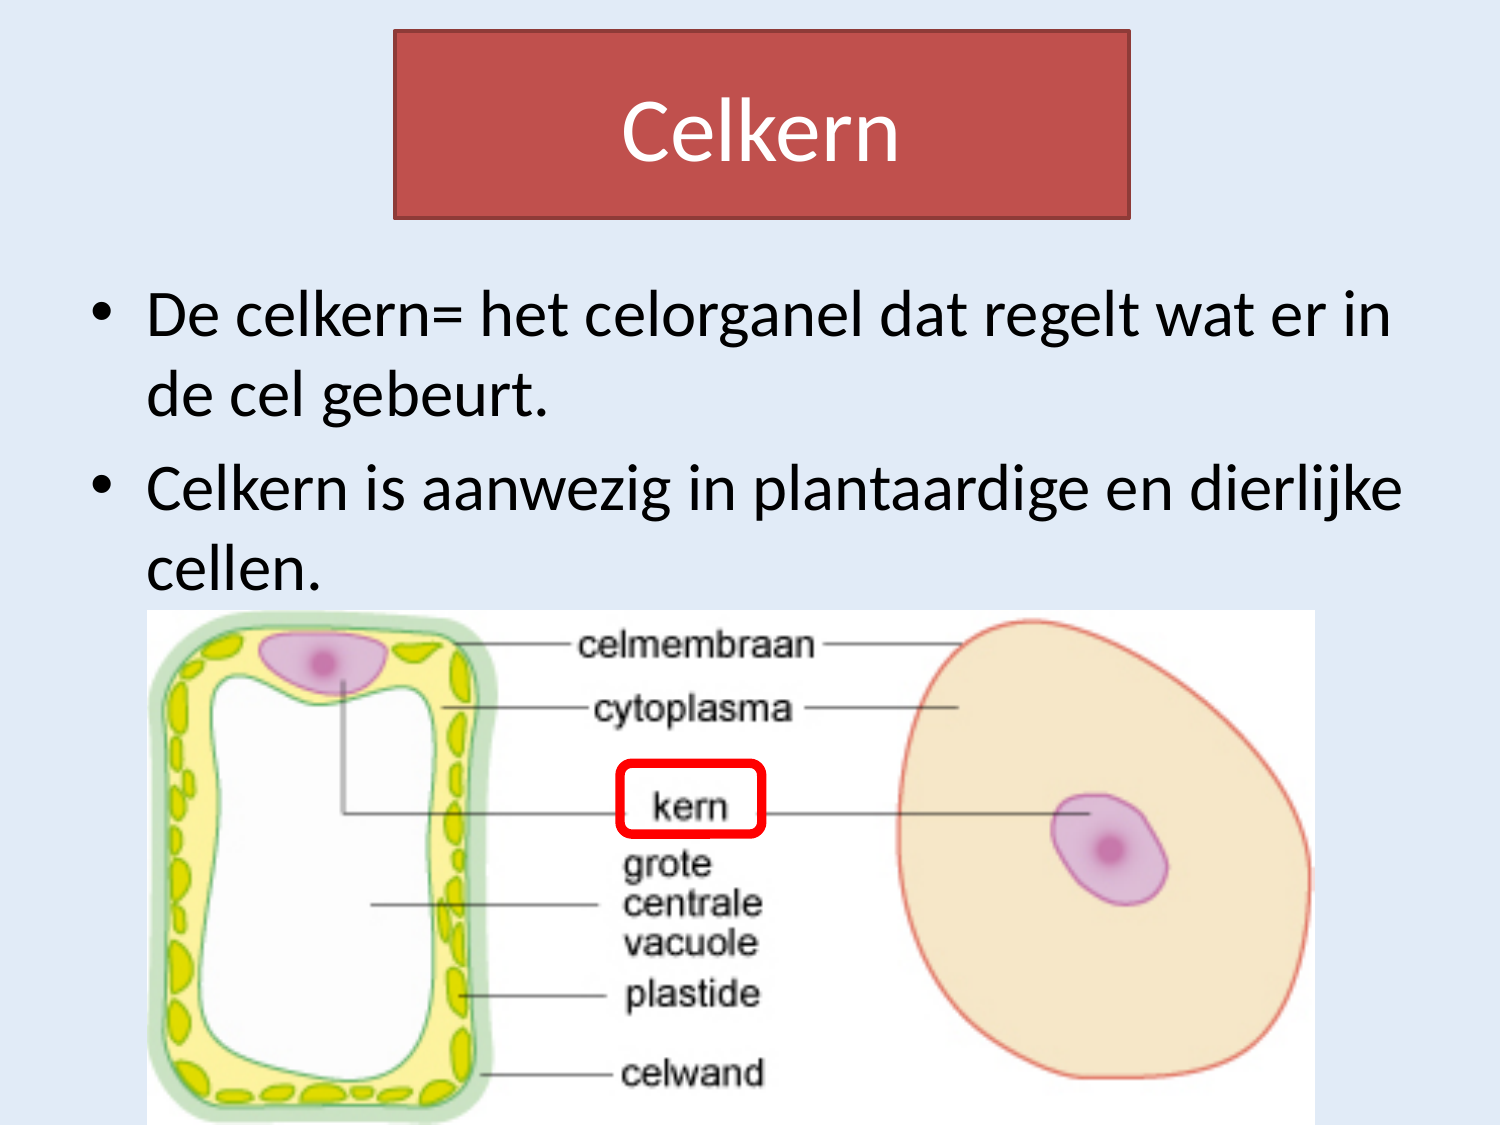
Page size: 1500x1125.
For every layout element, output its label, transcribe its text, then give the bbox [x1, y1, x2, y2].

picture [147, 610, 1315, 1125]
title Celkern [393, 29, 1131, 220]
list De celkern= het celorganel dat regelt wat er in de cel gebeurt. Celkern is aanwezig in plantaardige en dierlijke cellen. [75, 262, 1425, 1005]
